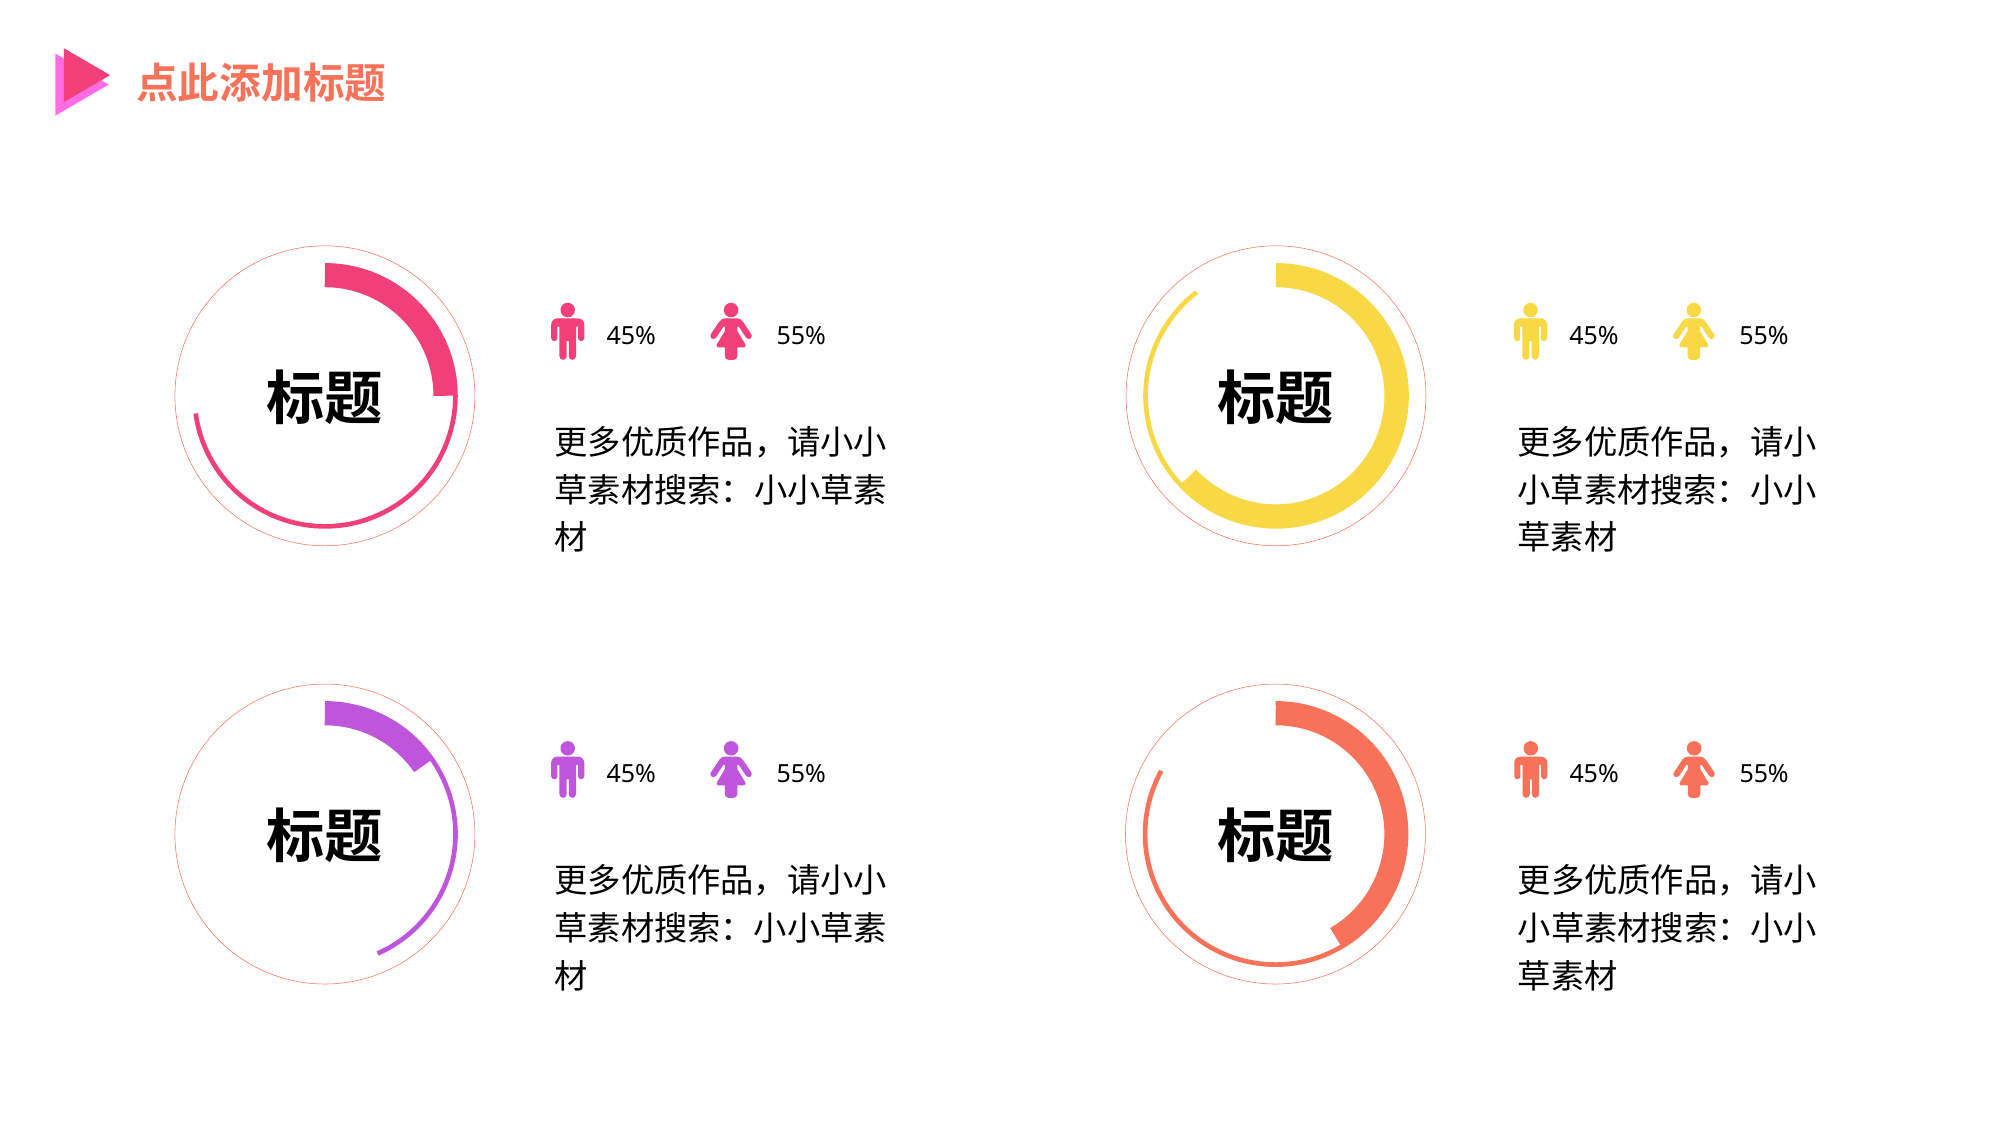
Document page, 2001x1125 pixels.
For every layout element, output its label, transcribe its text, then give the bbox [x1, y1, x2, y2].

text_box [1672, 301, 1716, 361]
text_box 标题 [1124, 244, 1428, 547]
text_box [1513, 740, 1549, 800]
text_box [709, 740, 753, 799]
text_box [324, 275, 445, 396]
text_box [550, 740, 586, 800]
text_box 更多优质作品，请小小草素材搜索：小小草素材 [1502, 405, 1861, 564]
text_box [324, 713, 424, 834]
text_box [1144, 702, 1408, 966]
text_box 更多优质作品，请小小草素材搜索：小小草素材 [539, 405, 909, 564]
text_box [1512, 301, 1549, 361]
text_box 点此添加标题 [121, 48, 455, 114]
text_box 更多优质作品，请小小草素材搜索：小小草素材 [539, 843, 927, 1003]
text_box 标题 [173, 683, 476, 986]
text_box [709, 301, 753, 361]
text_box 标题 [1124, 683, 1427, 986]
text_box 55% [761, 750, 841, 796]
text_box [1672, 740, 1716, 799]
text_box 45% [1554, 750, 1634, 796]
text_box 45% [591, 750, 671, 796]
text_box 55% [1724, 750, 1804, 796]
text_box 更多优质作品，请小小草素材搜索：小小草素材 [1503, 843, 1861, 1003]
text_box [194, 264, 457, 528]
text_box [1187, 275, 1396, 516]
text_box 45% [1554, 312, 1634, 358]
text_box 标题 [173, 244, 476, 547]
text_box [1144, 264, 1408, 528]
text_box 55% [1724, 312, 1804, 358]
text_box 55% [761, 312, 841, 358]
text_box [324, 702, 457, 955]
text_box [550, 301, 586, 361]
text_box 45% [591, 312, 671, 358]
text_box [55, 48, 111, 116]
text_box [1275, 713, 1396, 938]
